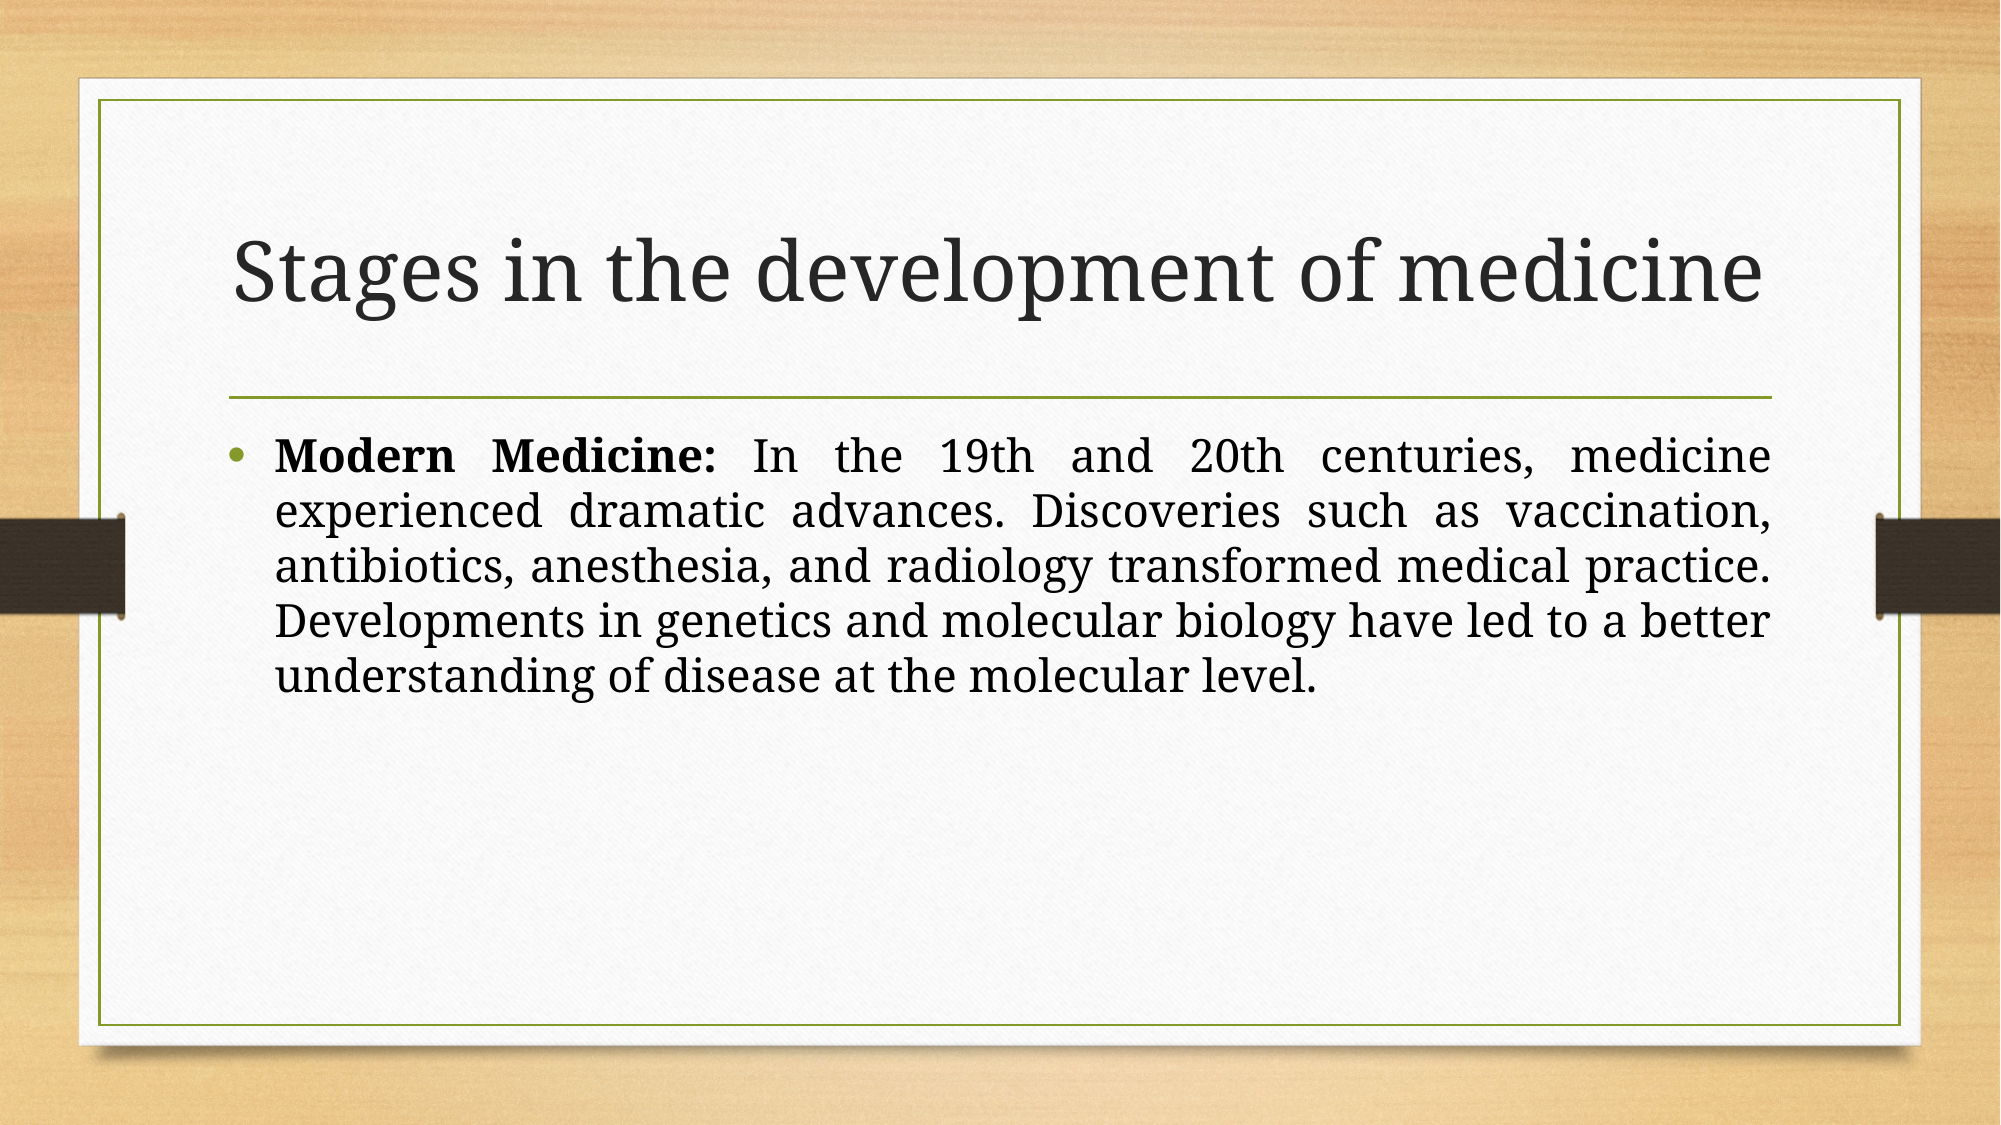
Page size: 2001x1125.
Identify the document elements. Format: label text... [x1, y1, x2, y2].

list Modern Medicine: In the 19th and 20th centuries, medicine experienced dramatic advances. Discoveries such as vaccination, antibiotics, anesthesia, and radiology transformed medical practice. Developments in genetics and molecular biology have led to a better understanding of disease at the molecular level. [212, 419, 1788, 964]
title Stages in the development of medicine [212, 161, 1788, 375]
picture [0, 0, 2001, 1125]
